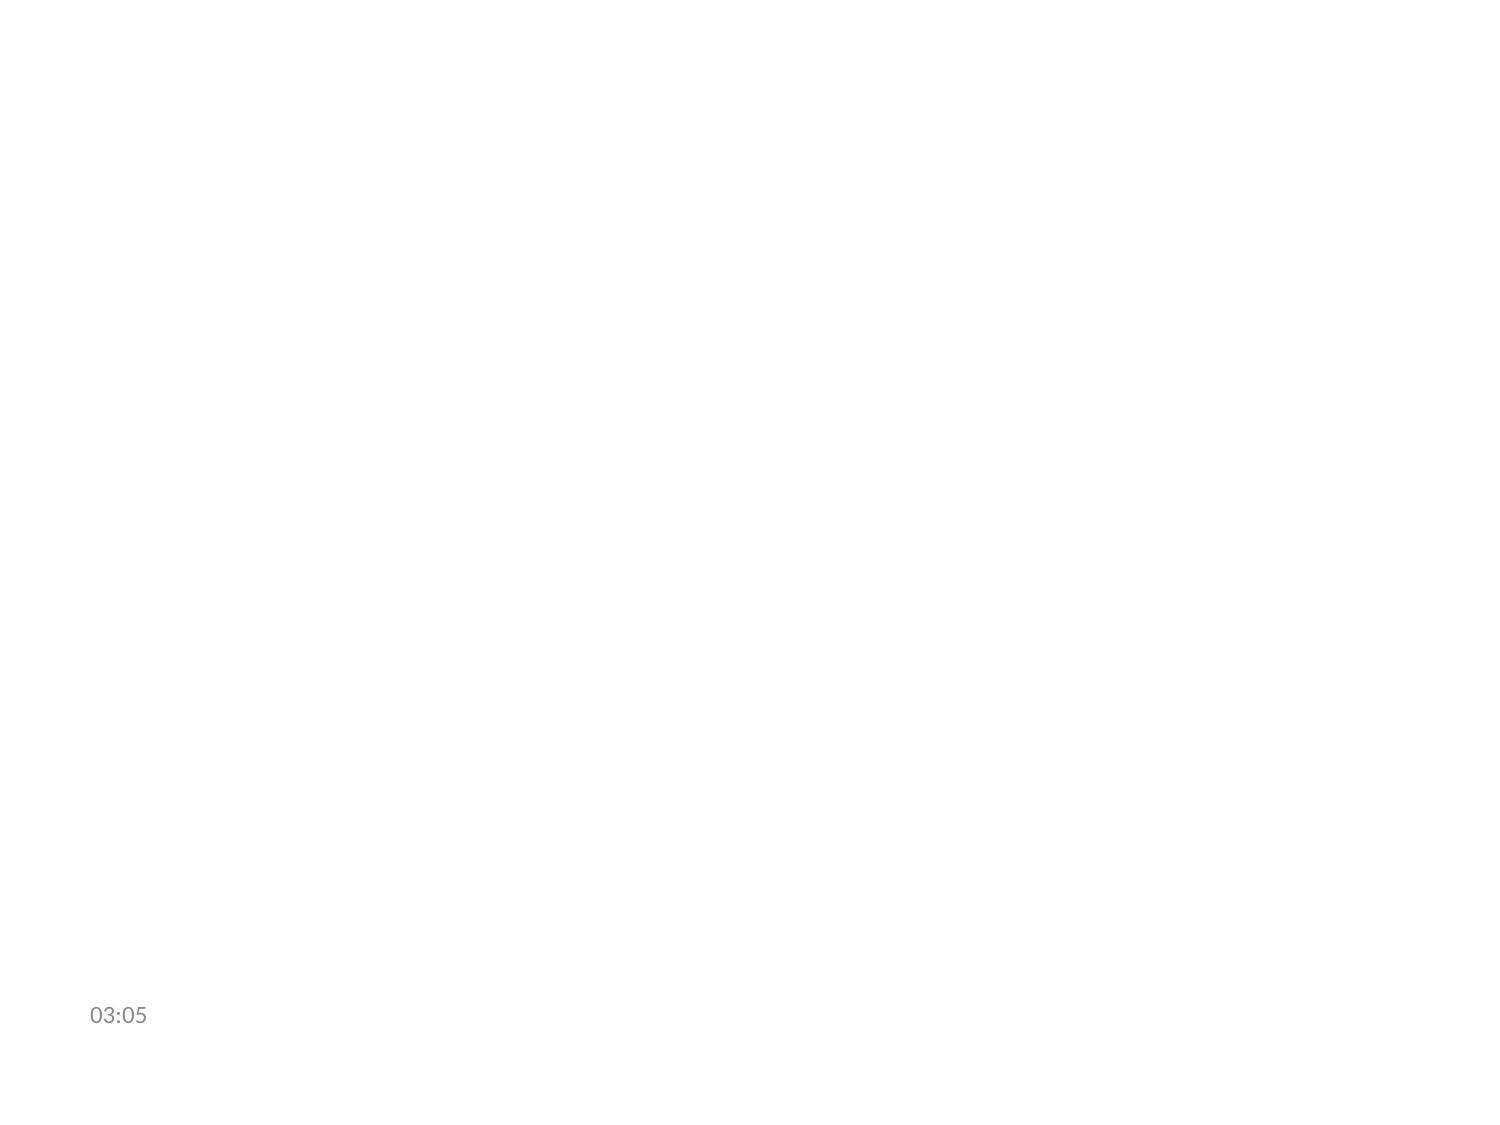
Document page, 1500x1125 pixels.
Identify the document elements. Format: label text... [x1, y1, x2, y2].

text_box 15:35 [75, 983, 425, 1044]
